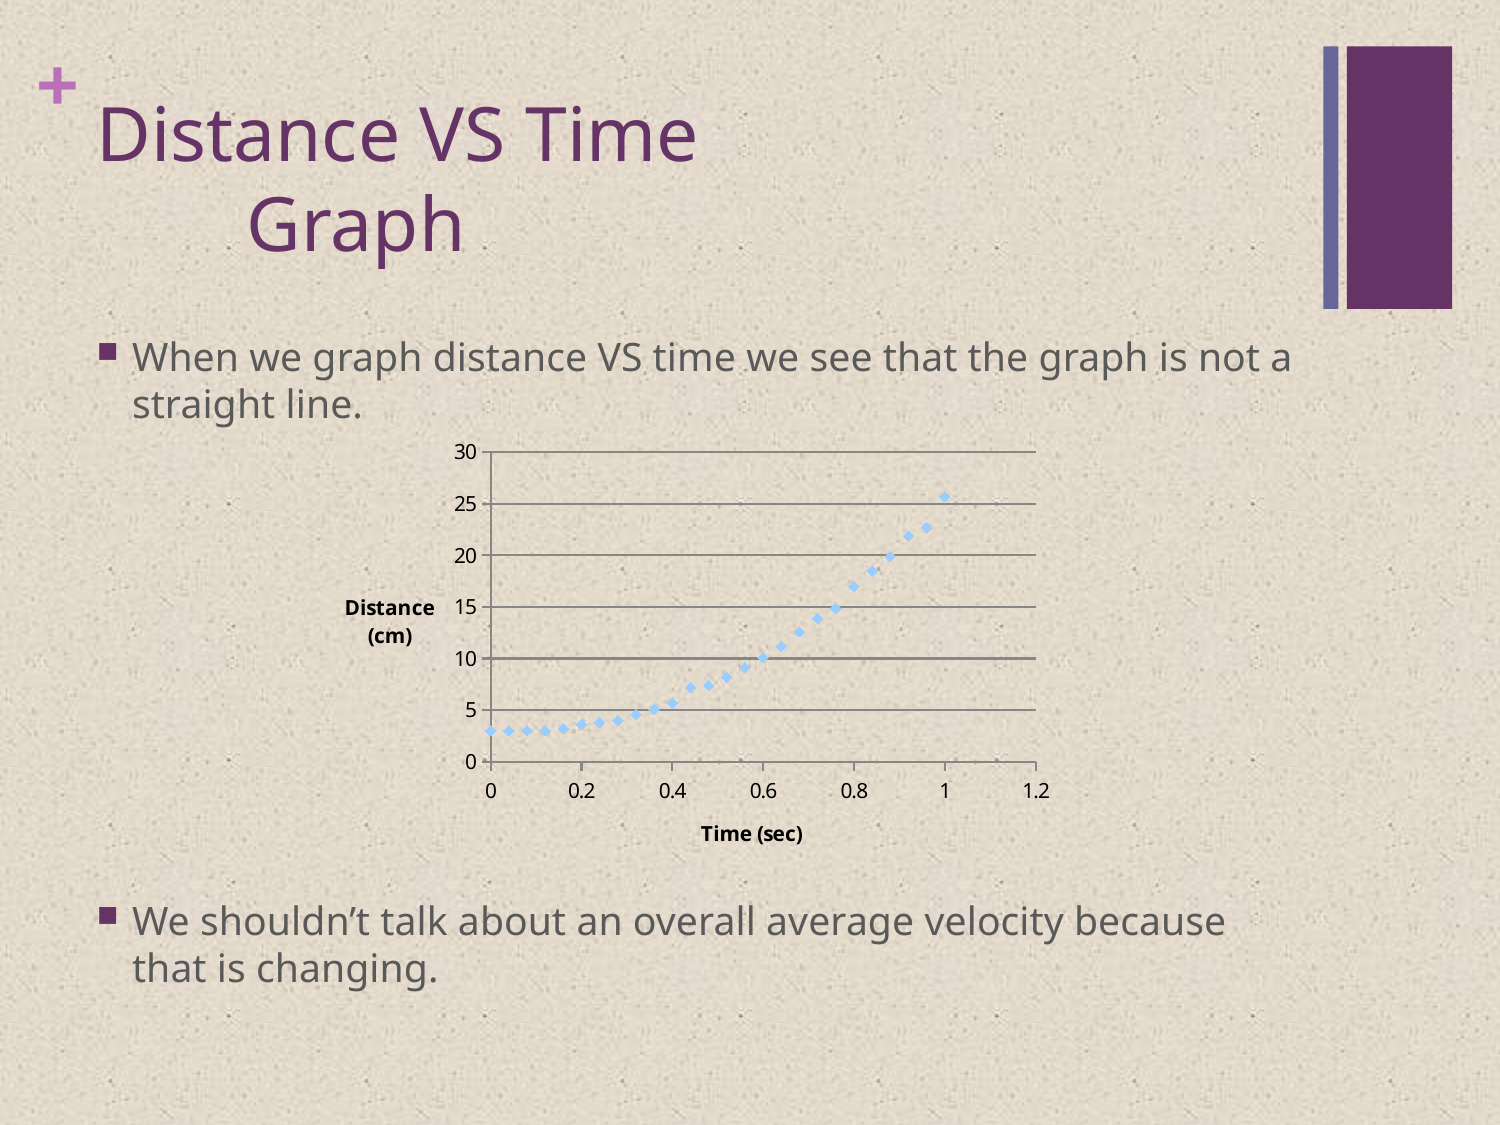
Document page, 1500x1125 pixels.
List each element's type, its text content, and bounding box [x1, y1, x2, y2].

picture [0, 0, 1500, 1125]
chart [313, 428, 1065, 880]
list When we graph distance VS time we see that the graph is not a straight line. We shouldn’t talk about an overall average velocity because that is changing. [81, 324, 1322, 1005]
title Distance VS Time Graph [81, 79, 1322, 263]
